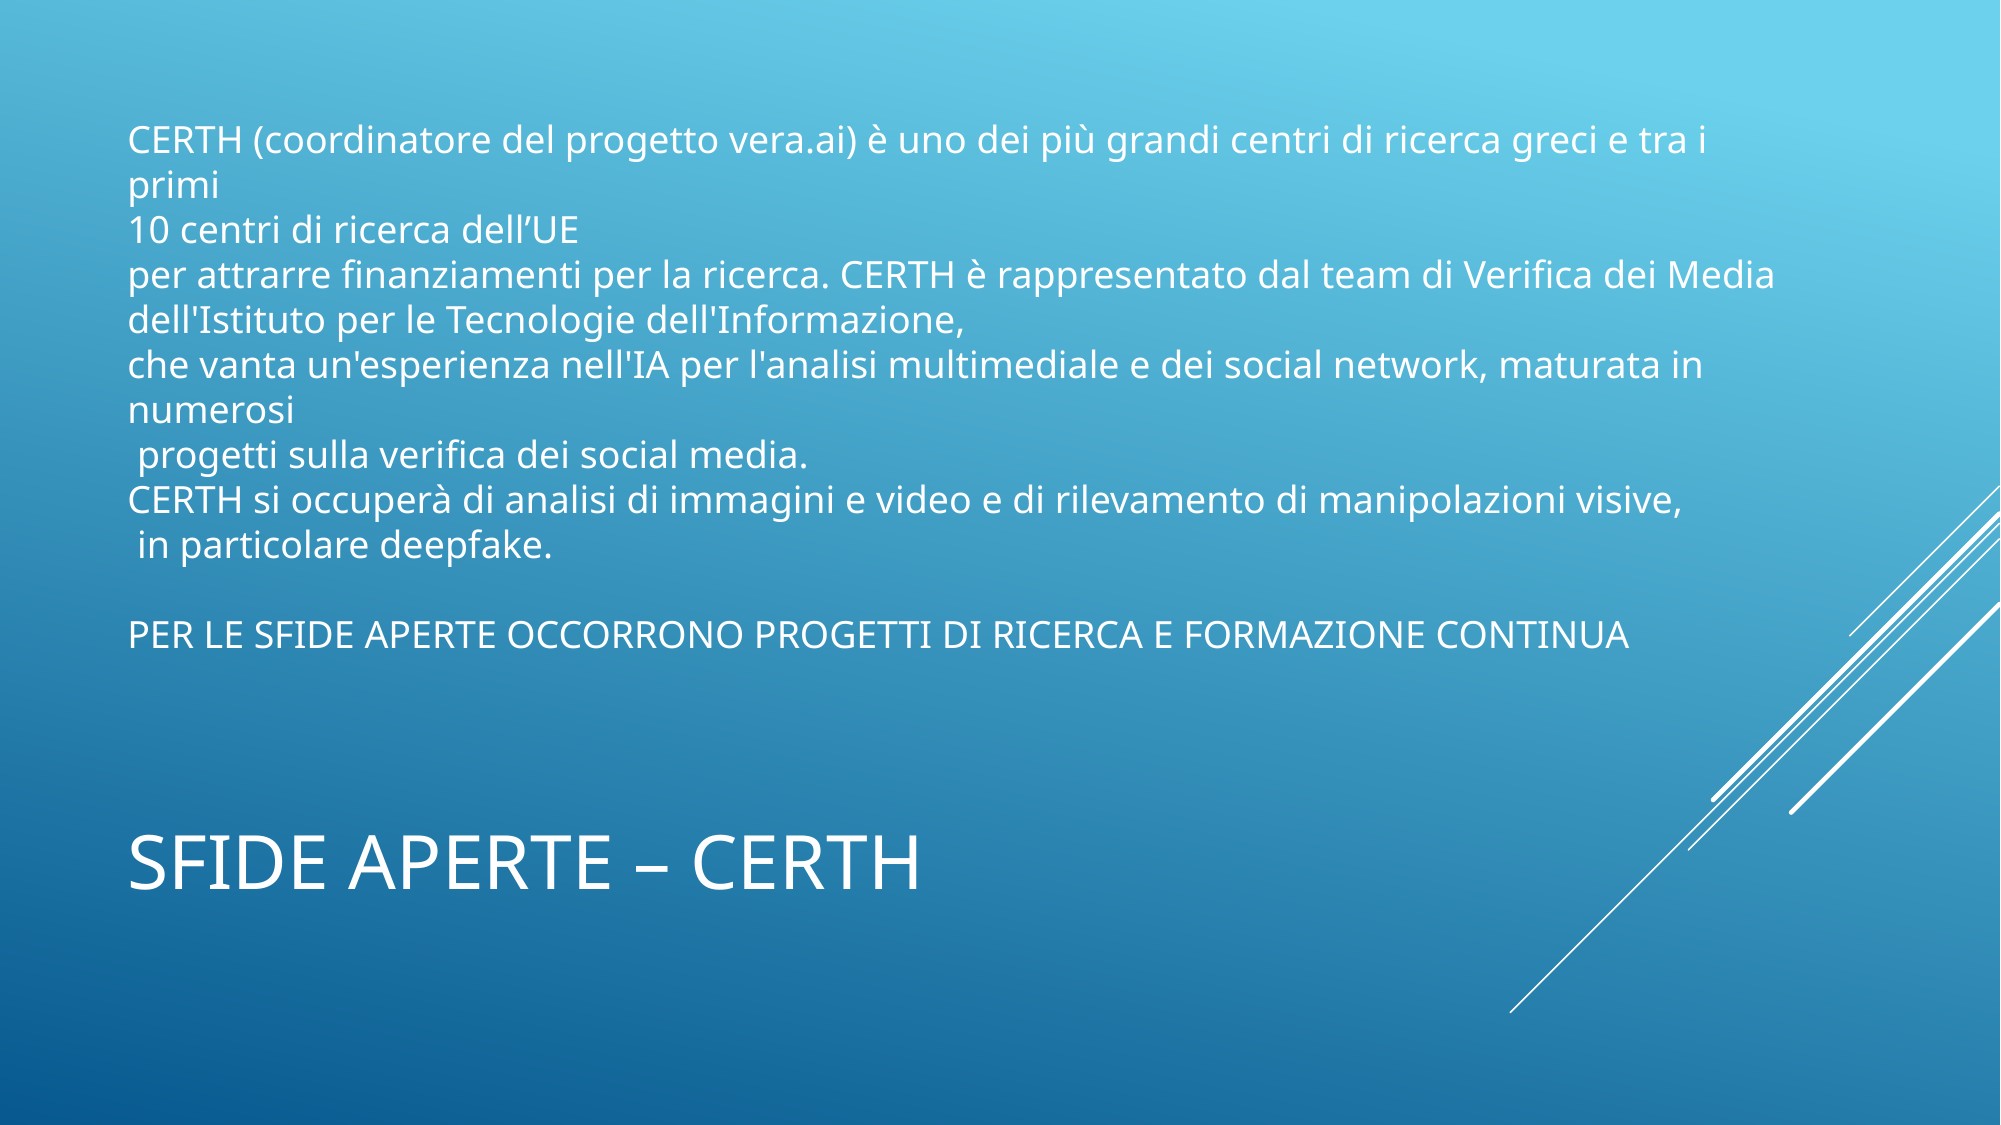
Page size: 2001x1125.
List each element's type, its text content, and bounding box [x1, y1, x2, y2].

list CERTH (coordinatore del progetto vera.ai) è uno dei più grandi centri di ricerca greci e tra i primi 10 centri di ricerca dell’UE per attrarre finanziamenti per la ricerca. CERTH è rappresentato dal team di Verifica dei Media dell'Istituto per le Tecnologie dell'Informazione, che vanta un'esperienza nell'IA per l'analisi multimediale e dei social network, maturata in numerosi progetti sulla verifica dei social media. CERTH si occuperà di analisi di immagini e video e di rilevamento di manipolazioni visive, in particolare deepfake. PER LE SFIDE APERTE OCCORRONO PROGETTI DI RICERCA E FORMAZIONE CONTINUA [112, 82, 1805, 736]
title SFIDE APERTE – CERTH [112, 736, 1513, 984]
